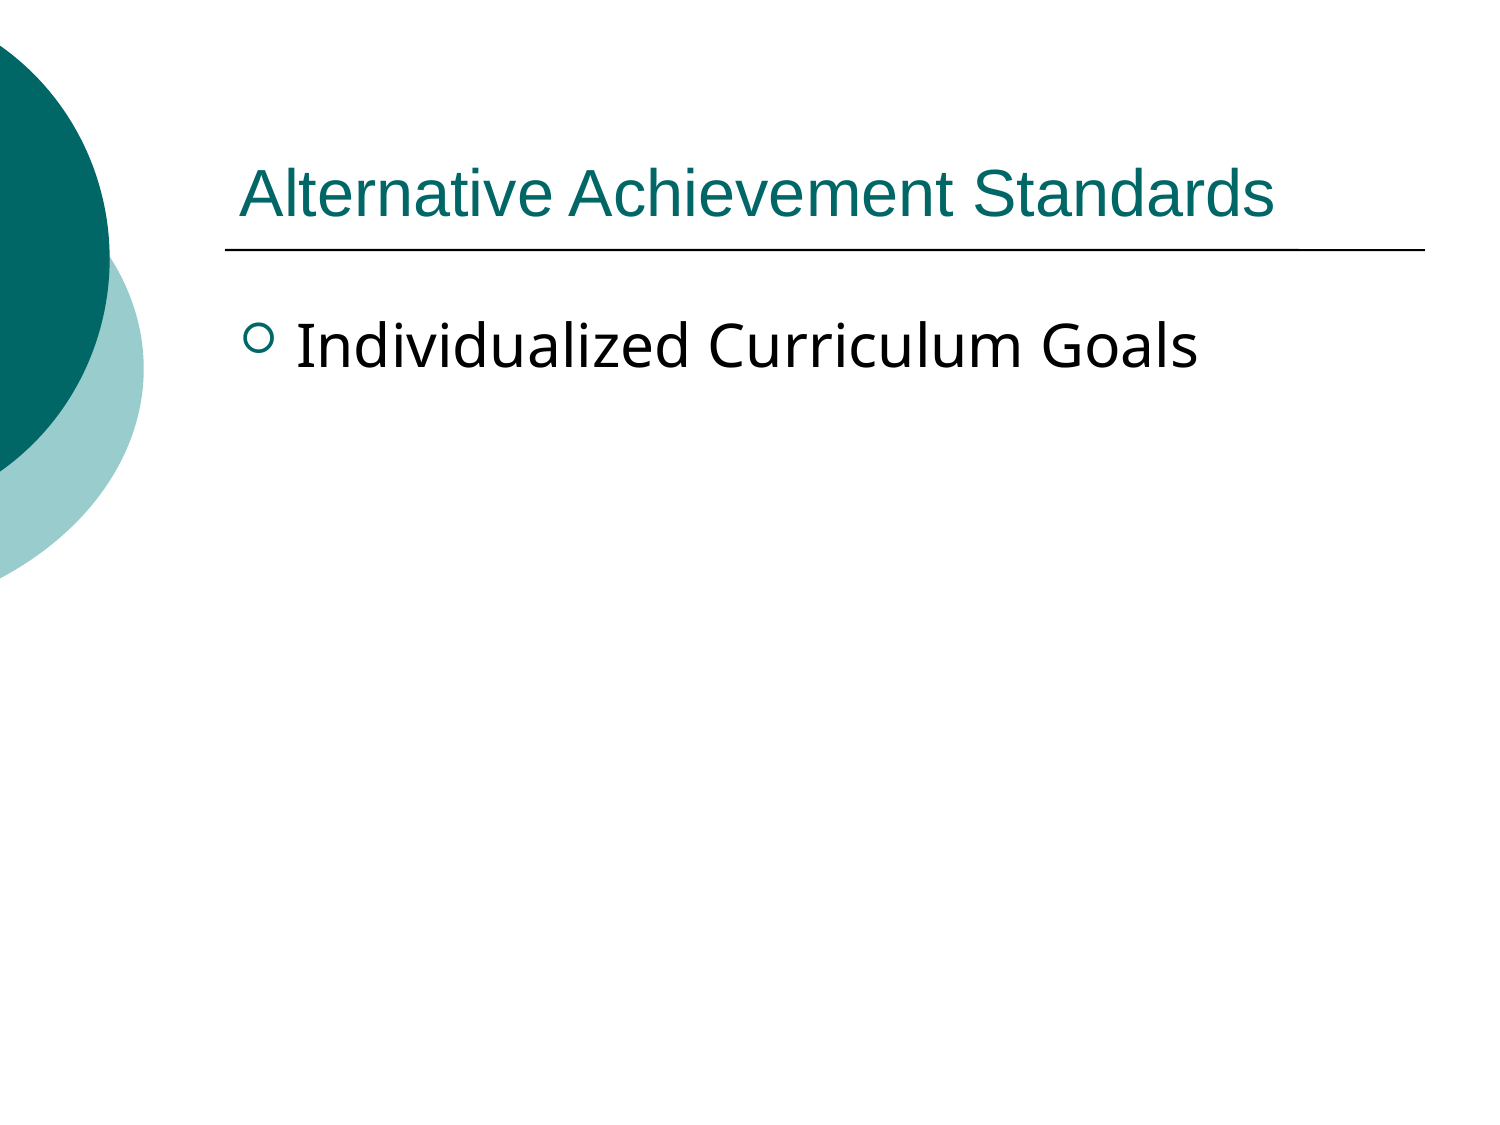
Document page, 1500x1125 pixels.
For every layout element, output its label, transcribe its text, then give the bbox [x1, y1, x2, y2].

list Individualized Curriculum Goals [224, 299, 1425, 975]
title Alternative Achievement Standards [224, 49, 1425, 238]
